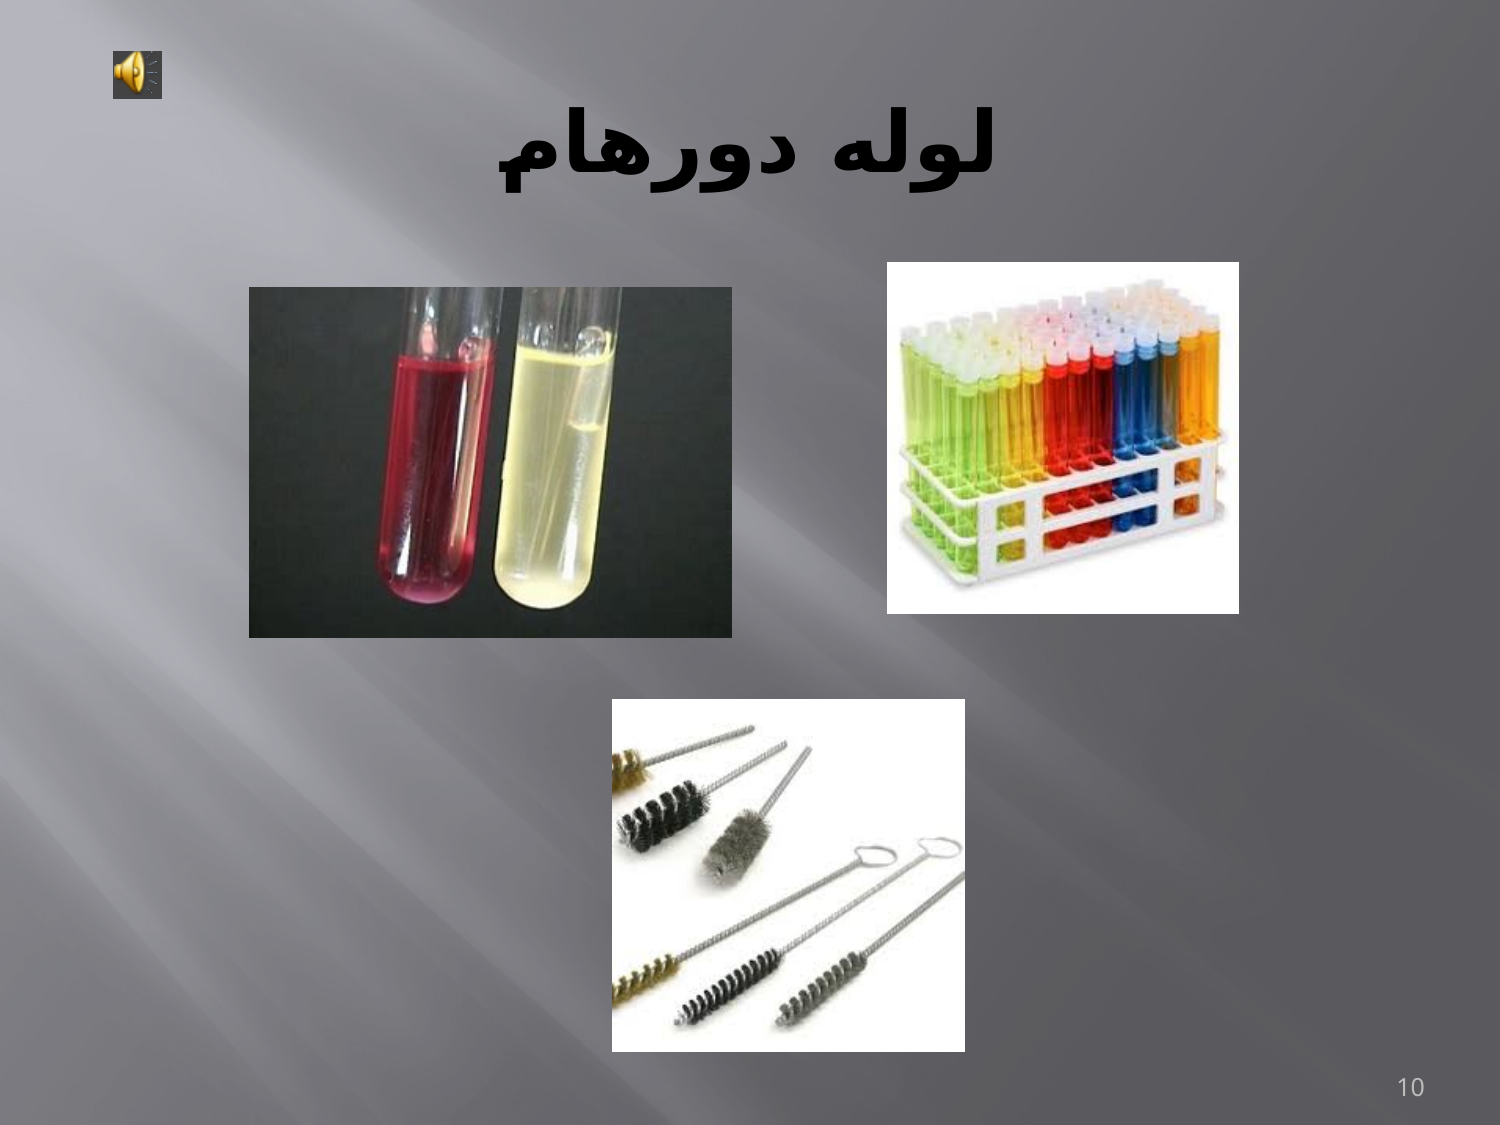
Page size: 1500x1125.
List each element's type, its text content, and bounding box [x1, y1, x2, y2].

picture [112, 49, 163, 101]
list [249, 287, 732, 638]
picture [887, 262, 1240, 615]
title لوله دورهام [75, 45, 1425, 233]
slide_number 10 [1299, 1052, 1425, 1113]
picture [612, 699, 965, 1052]
